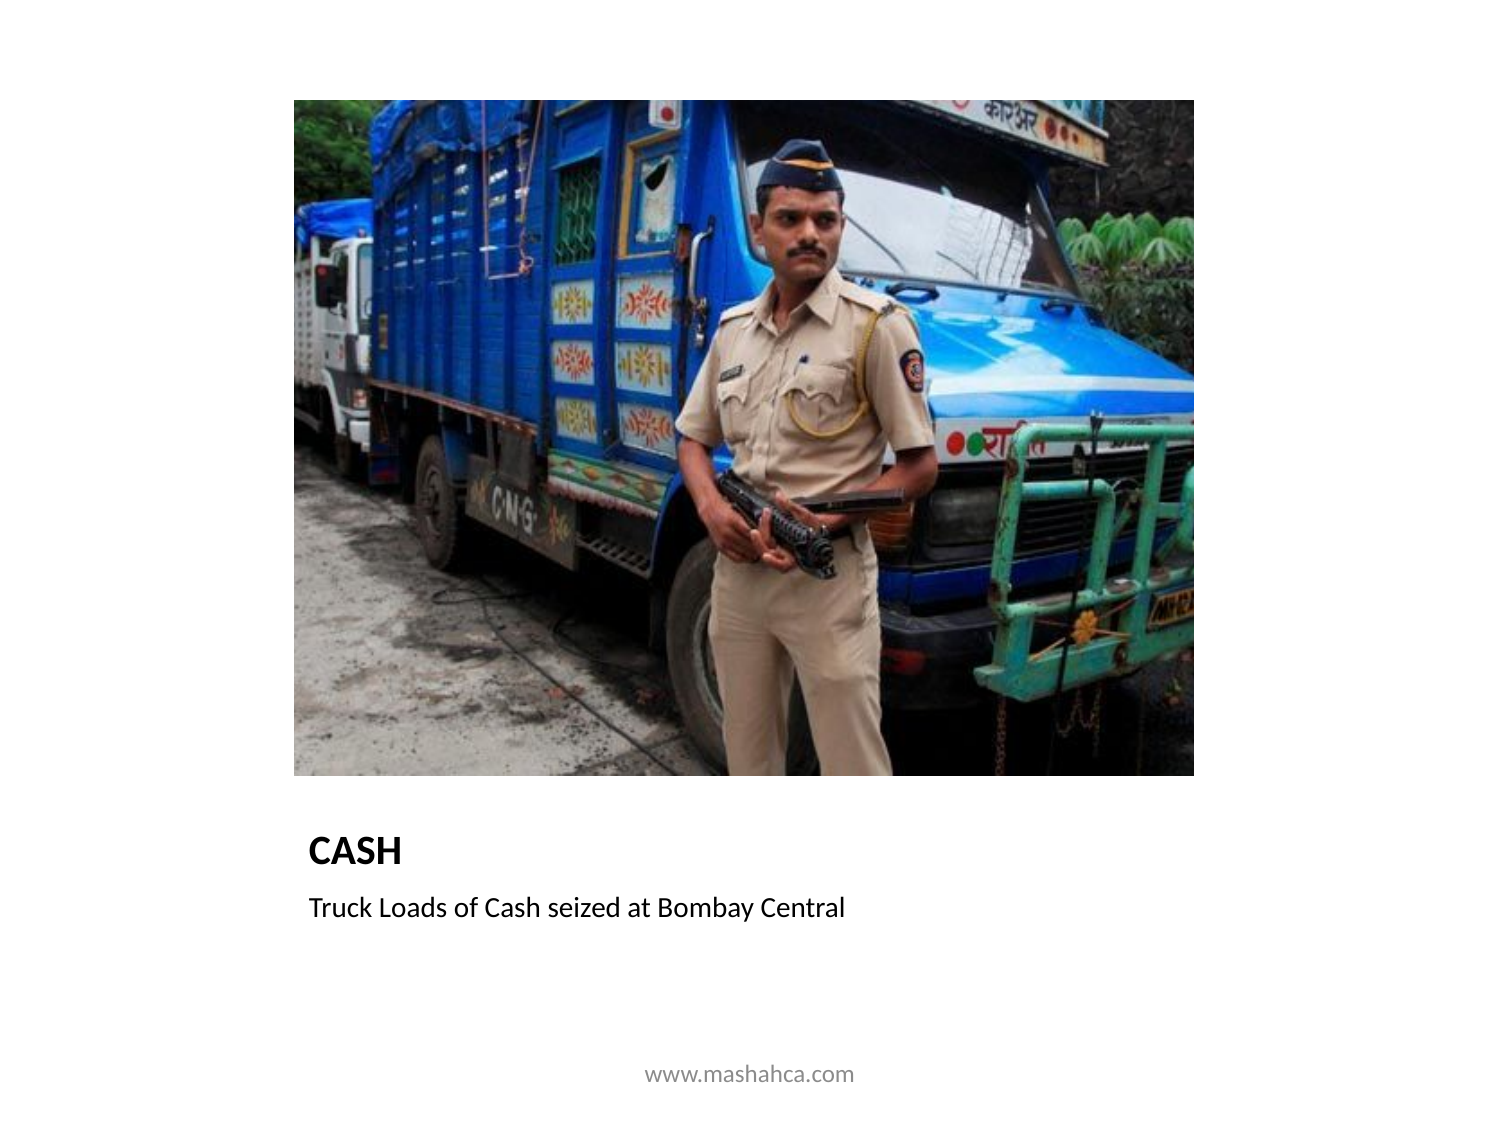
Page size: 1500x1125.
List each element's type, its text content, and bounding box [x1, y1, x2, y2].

title CASH [294, 787, 1194, 880]
footer www.mashahca.com [512, 1042, 988, 1103]
list Truck Loads of Cash seized at Bombay Central [294, 880, 1194, 1013]
picture [293, 100, 1195, 776]
